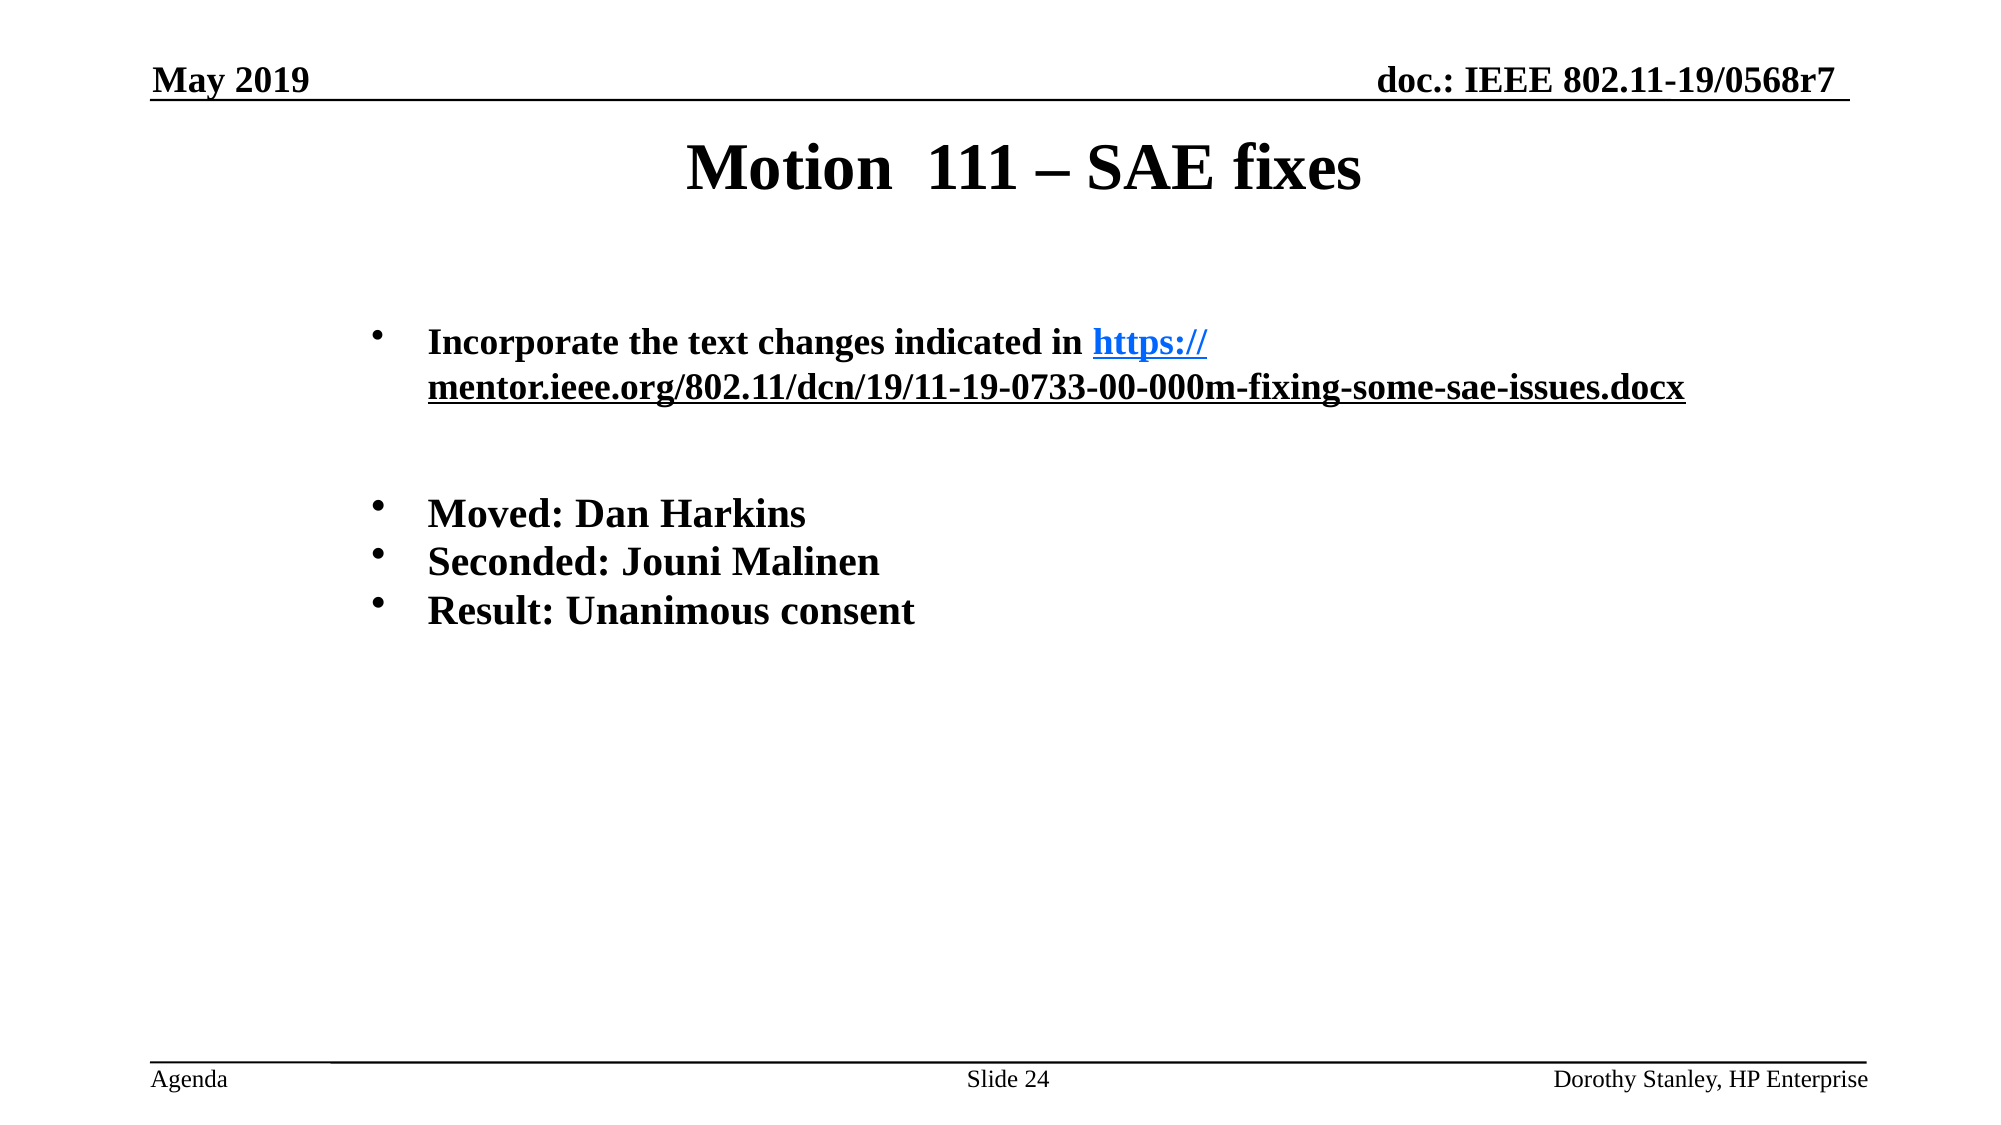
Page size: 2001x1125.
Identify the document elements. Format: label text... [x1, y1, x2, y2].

footer Dorothy Stanley, HP Enterprise [1549, 1062, 1869, 1093]
slide_number Slide 24 [966, 1062, 1051, 1093]
title Motion 111 – SAE fixes [200, 75, 1850, 250]
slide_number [152, 54, 567, 100]
list Incorporate the text changes indicated in https://mentor.ieee.org/802.11/dcn/19/11-19-0733-00-000m-fixing-some-sae-issues.docx Moved: Dan Harkins Seconded: Jouni Malinen Result: Unanimous consent [356, 251, 1911, 1002]
